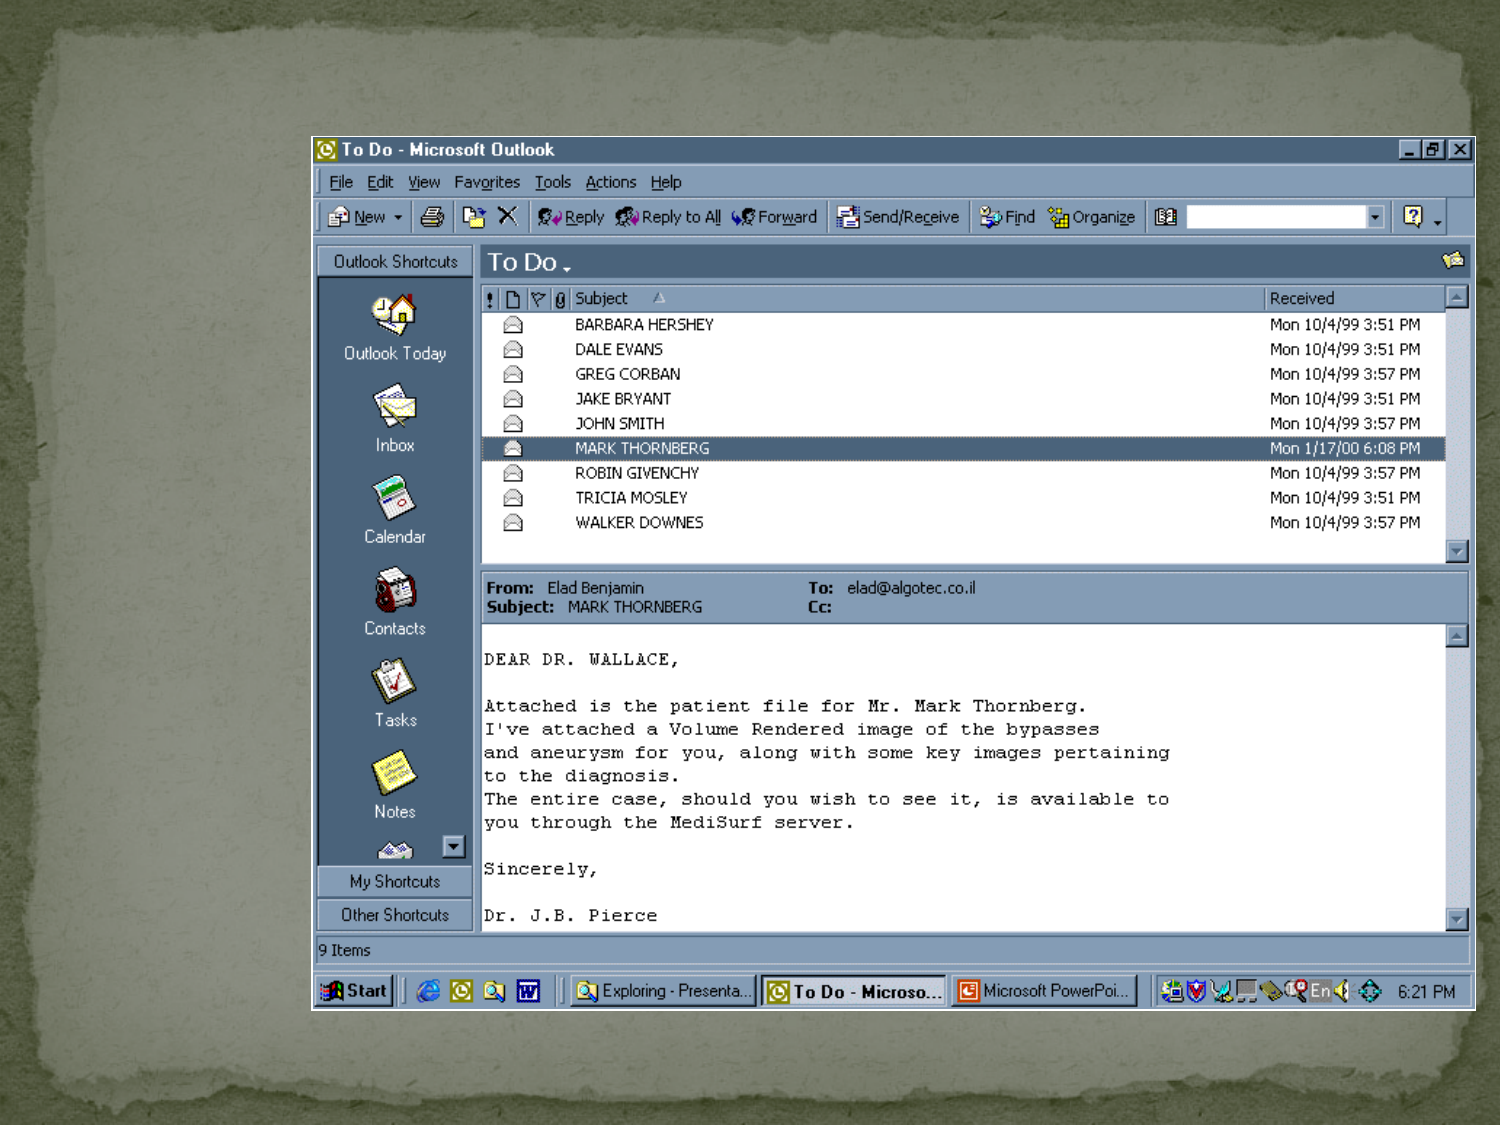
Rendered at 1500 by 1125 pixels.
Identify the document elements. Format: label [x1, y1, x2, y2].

picture [313, 137, 1475, 1009]
